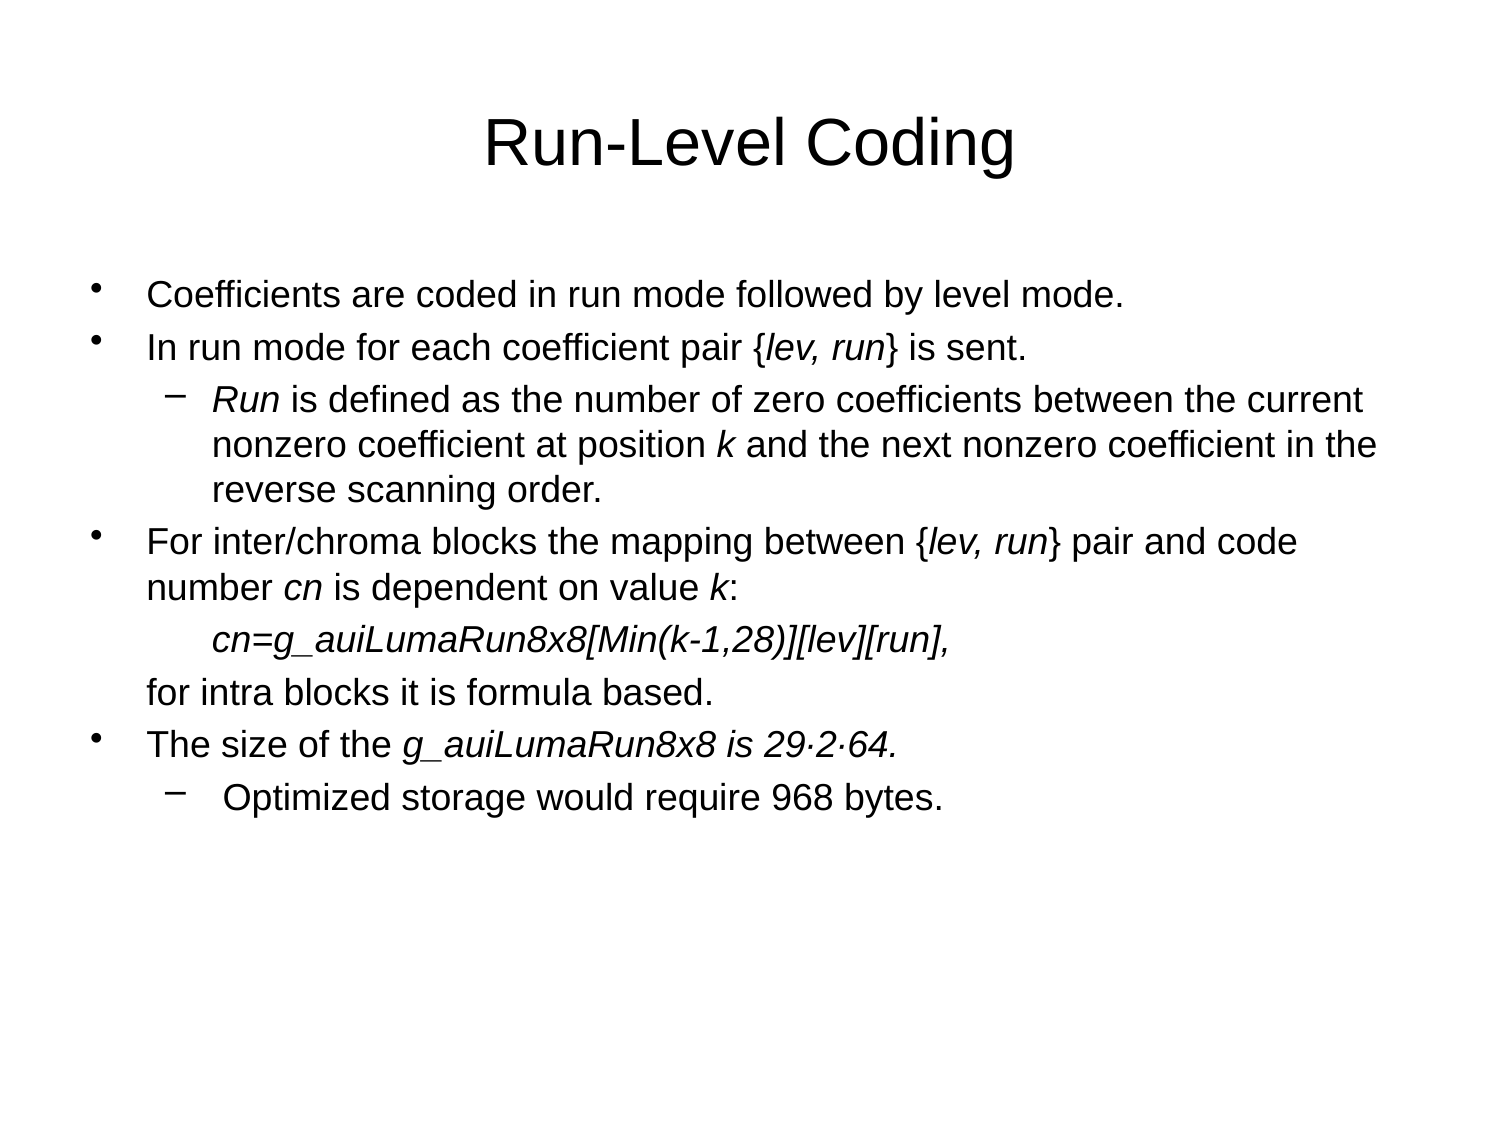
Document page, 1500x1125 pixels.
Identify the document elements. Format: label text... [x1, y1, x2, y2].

list Coefficients are coded in run mode followed by level mode. In run mode for each coefficient pair {lev, run} is sent. Run is defined as the number of zero coefficients between the current nonzero coefficient at position k and the next nonzero coefficient in the reverse scanning order. For inter/chroma blocks the mapping between {lev, run} pair and code number cn is dependent on value k: cn=g_auiLumaRun8x8[Min(k-1,28)][lev][run], for intra blocks it is formula based. The size of the g_auiLumaRun8x8 is 29∙2∙64. Optimized storage would require 968 bytes. [74, 262, 1426, 1006]
title Run-Level Coding [74, 44, 1426, 233]
